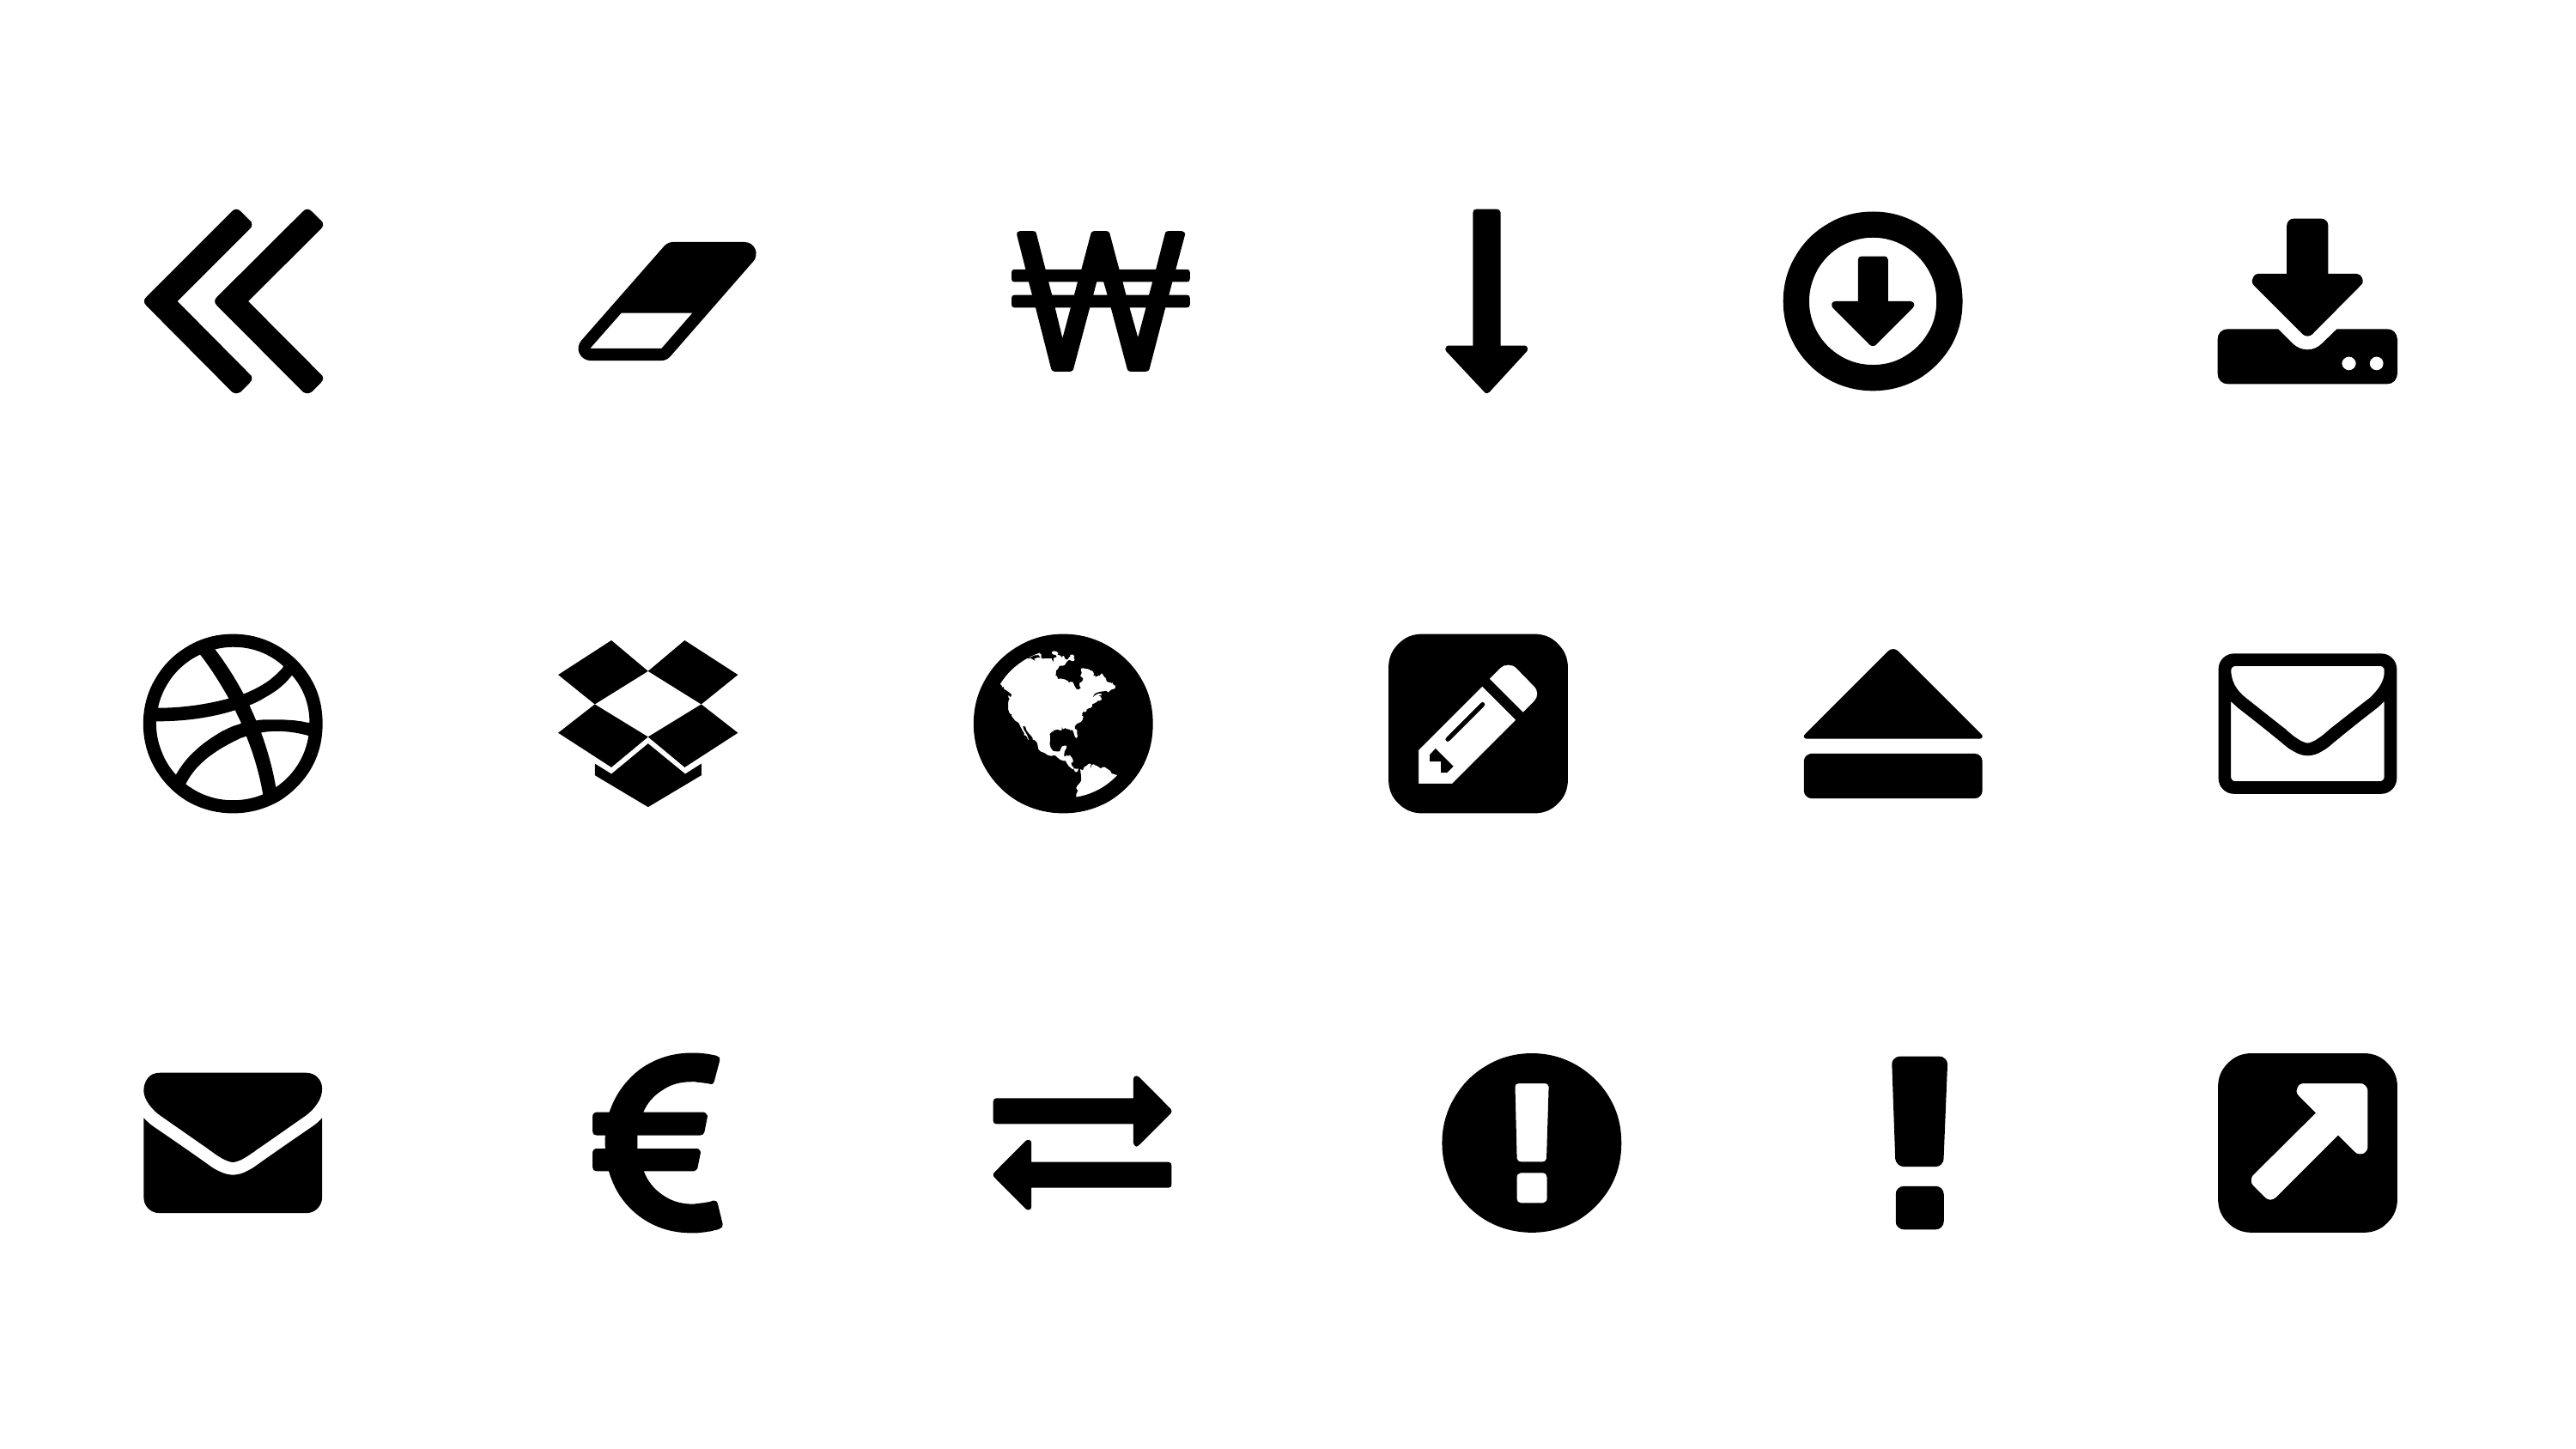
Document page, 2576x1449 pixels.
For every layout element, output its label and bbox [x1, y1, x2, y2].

text_box [143, 209, 324, 394]
text_box [993, 1076, 1172, 1210]
text_box [578, 241, 756, 361]
text_box [557, 640, 738, 808]
text_box [2218, 653, 2397, 794]
text_box [1803, 648, 1984, 799]
text_box [2217, 218, 2398, 385]
text_box [143, 634, 323, 814]
text_box [592, 1052, 723, 1234]
text_box [1388, 634, 1569, 814]
text_box [1445, 209, 1528, 394]
text_box [1892, 1056, 1948, 1230]
text_box [143, 1072, 323, 1214]
text_box [973, 634, 1153, 814]
text_box [1783, 211, 1963, 391]
text_box [2218, 1053, 2397, 1233]
text_box [1442, 1053, 1622, 1233]
text_box [1012, 231, 1190, 372]
